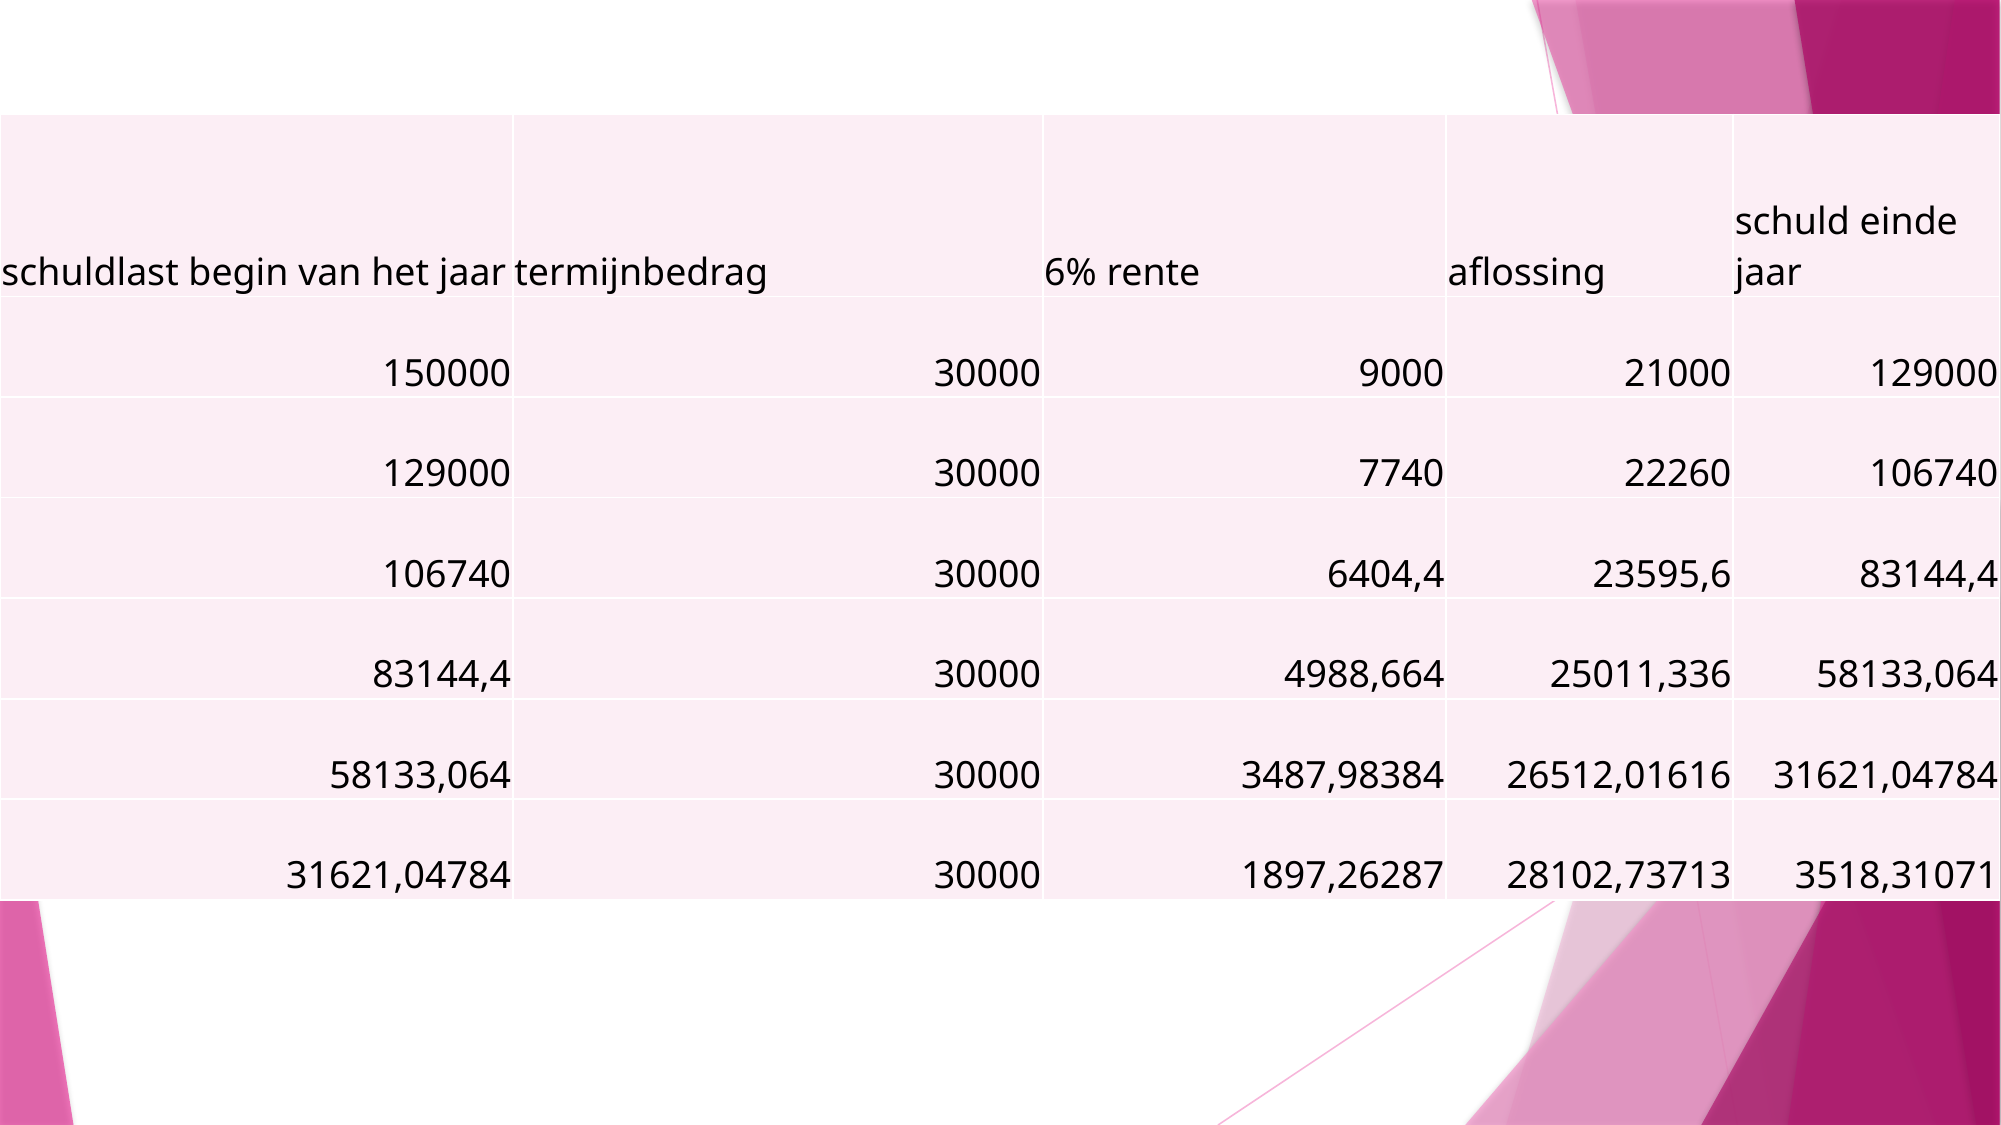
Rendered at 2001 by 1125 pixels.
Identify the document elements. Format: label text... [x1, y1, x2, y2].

table_cell 6404,4 [1044, 498, 1445, 597]
table_cell 31621,04784 [1, 800, 512, 899]
table_cell 9000 [1044, 297, 1445, 396]
table_header termijnbedrag [514, 115, 1042, 296]
table_cell 25011,336 [1447, 599, 1732, 698]
table_cell 58133,064 [1734, 599, 1999, 698]
table_cell 106740 [1, 498, 512, 597]
table_cell 30000 [514, 800, 1042, 899]
table_cell 150000 [1, 297, 512, 396]
table_cell 129000 [1734, 297, 1999, 396]
table_cell 3487,98384 [1044, 700, 1445, 798]
table_cell 83144,4 [1734, 498, 1999, 597]
table_cell 21000 [1447, 297, 1732, 396]
table_cell 83144,4 [1, 599, 512, 698]
table_cell 4988,664 [1044, 599, 1445, 698]
table_cell 30000 [514, 498, 1042, 597]
table_cell 26512,01616 [1447, 700, 1732, 798]
table_cell 28102,73713 [1447, 800, 1732, 899]
table_cell 30000 [514, 700, 1042, 798]
table_cell 23595,6 [1447, 498, 1732, 597]
table_cell 30000 [514, 599, 1042, 698]
table_cell 106740 [1734, 398, 1999, 497]
table_cell 129000 [1, 398, 512, 497]
table_header aflossing [1447, 115, 1732, 296]
table_cell 3518,31071 [1734, 800, 1999, 899]
table_cell 31621,04784 [1734, 700, 1999, 798]
table_cell 30000 [514, 297, 1042, 396]
table_cell 1897,26287 [1044, 800, 1445, 899]
table_header 6% rente [1044, 115, 1445, 296]
table_cell 58133,064 [1, 700, 512, 798]
table_header schuldlast begin van het jaar [1, 115, 512, 296]
table_header schuld einde jaar [1734, 115, 1999, 296]
table_cell 22260 [1447, 398, 1732, 497]
table_cell 30000 [514, 398, 1042, 497]
table_cell 7740 [1044, 398, 1445, 497]
